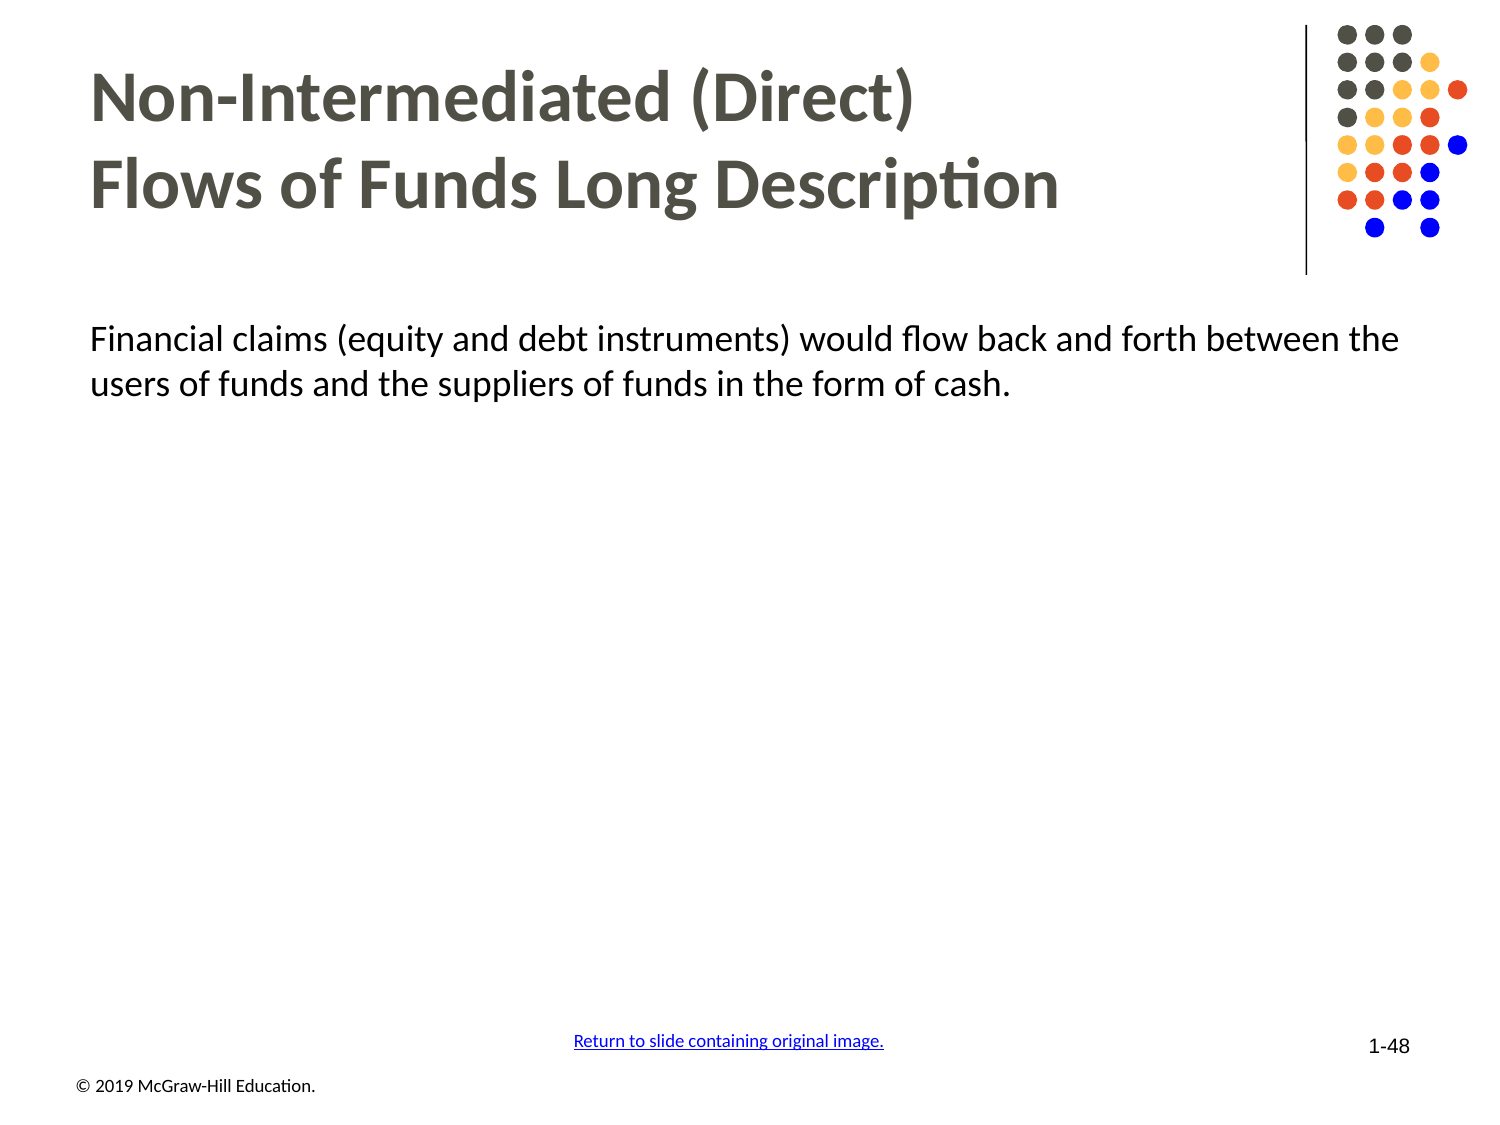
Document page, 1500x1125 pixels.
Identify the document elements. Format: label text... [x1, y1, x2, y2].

title Non-Intermediated (Direct) Flows of Funds Long Description [75, 48, 1313, 232]
slide_number 1-48 [1074, 1025, 1425, 1100]
list Financial claims (equity and debt instruments) would flow back and forth between the users of funds and the suppliers of funds in the form of cash. [75, 306, 1425, 879]
list Return to slide containing original image. [526, 1021, 932, 1075]
